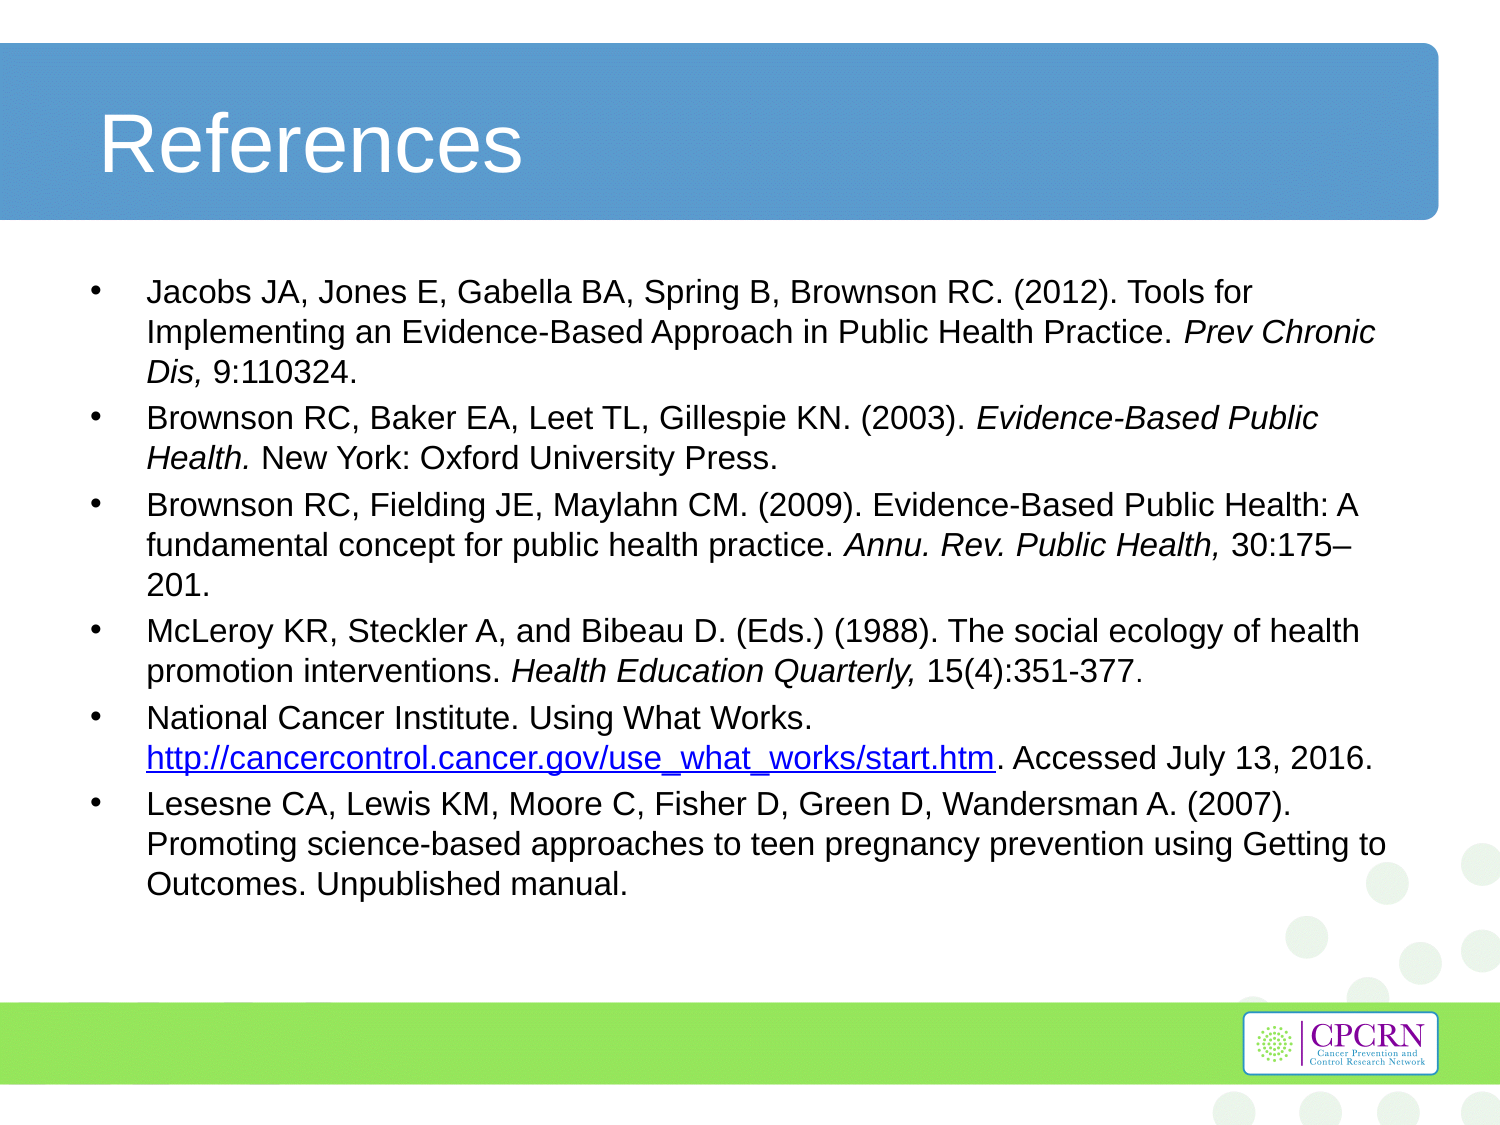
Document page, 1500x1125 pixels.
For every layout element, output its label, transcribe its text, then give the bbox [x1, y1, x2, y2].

picture [0, 0, 1500, 1125]
list Jacobs JA, Jones E, Gabella BA, Spring B, Brownson RC. (2012). Tools for Implementing an Evidence-Based Approach in Public Health Practice. Prev Chronic Dis, 9:110324. Brownson RC, Baker EA, Leet TL, Gillespie KN. (2003). Evidence-Based Public Health. New York: Oxford University Press. Brownson RC, Fielding JE, Maylahn CM. (2009). Evidence-Based Public Health: A fundamental concept for public health practice. Annu. Rev. Public Health, 30:175–201. McLeroy KR, Steckler A, and Bibeau D. (Eds.) (1988). The social ecology of health promotion interventions. Health Education Quarterly, 15(4):351-377. National Cancer Institute. Using What Works. http://cancercontrol.cancer.gov/use_what_works/start.htm. Accessed July 13, 2016. Lesesne CA, Lewis KM, Moore C, Fisher D, Green D, Wandersman A. (2007). Promoting science-based approaches to teen pregnancy prevention using Getting to Outcomes. Unpublished manual. [75, 262, 1425, 1005]
title References [83, 45, 1500, 233]
